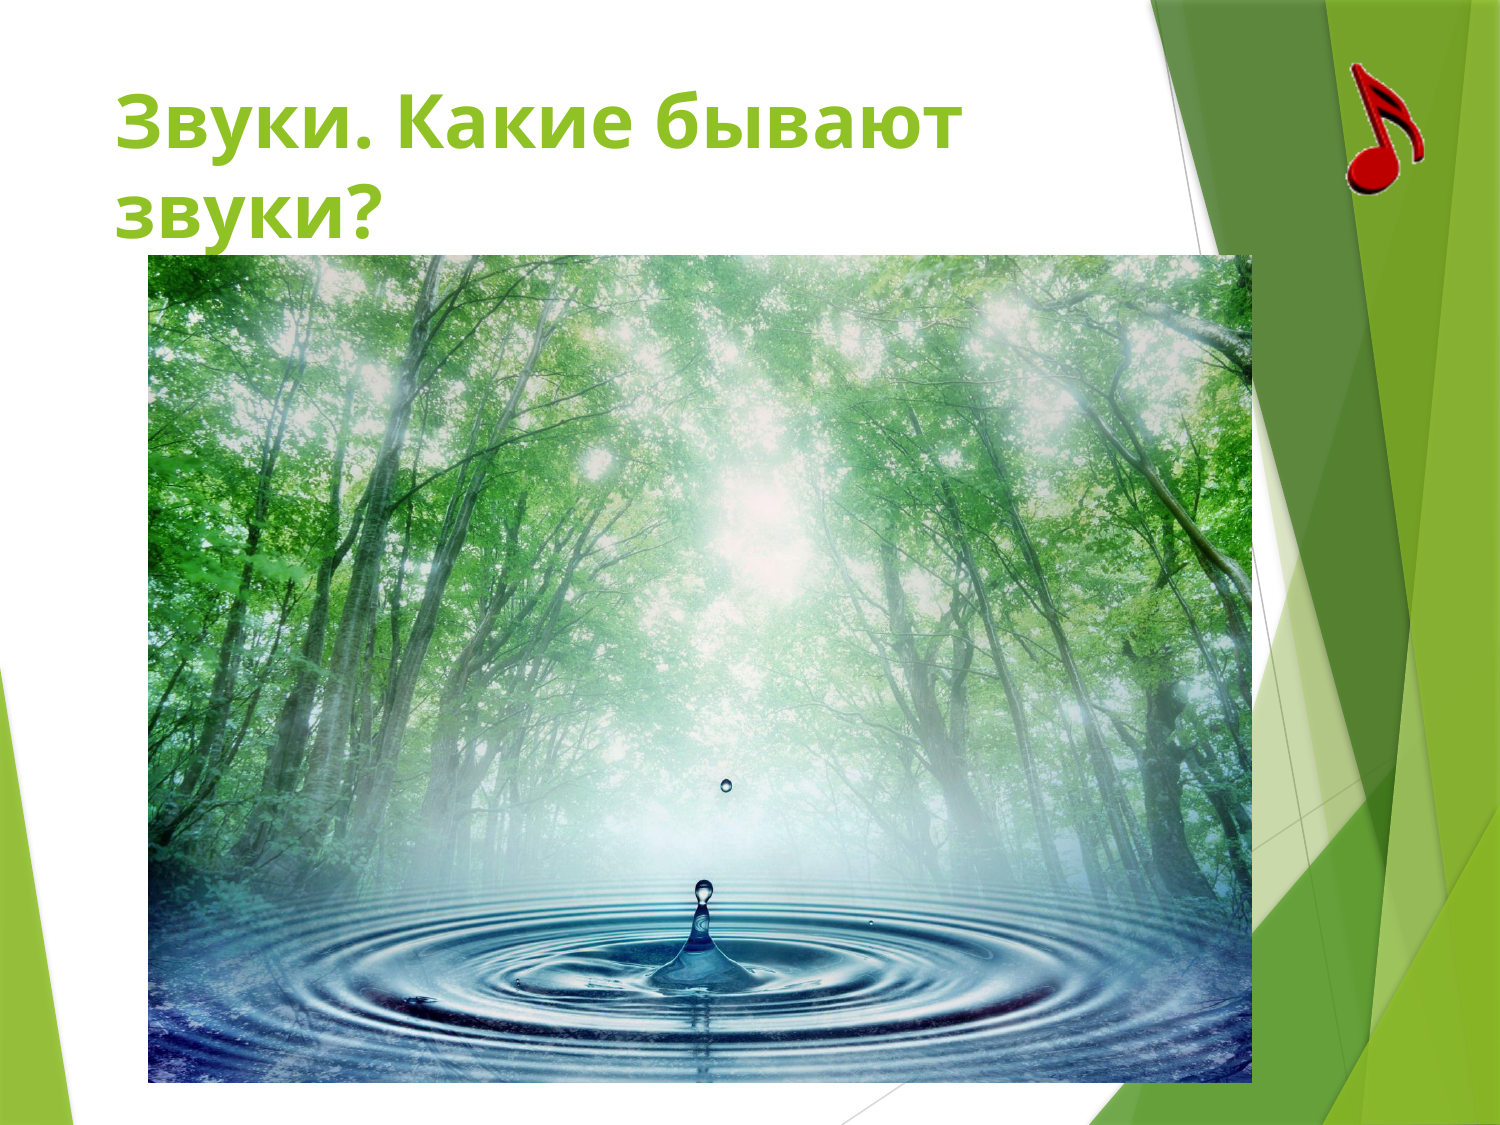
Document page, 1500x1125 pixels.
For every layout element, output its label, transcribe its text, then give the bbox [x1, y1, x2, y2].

picture [1328, 53, 1454, 209]
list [148, 254, 1252, 1083]
title Звуки. Какие бывают звуки? [99, 66, 1235, 279]
